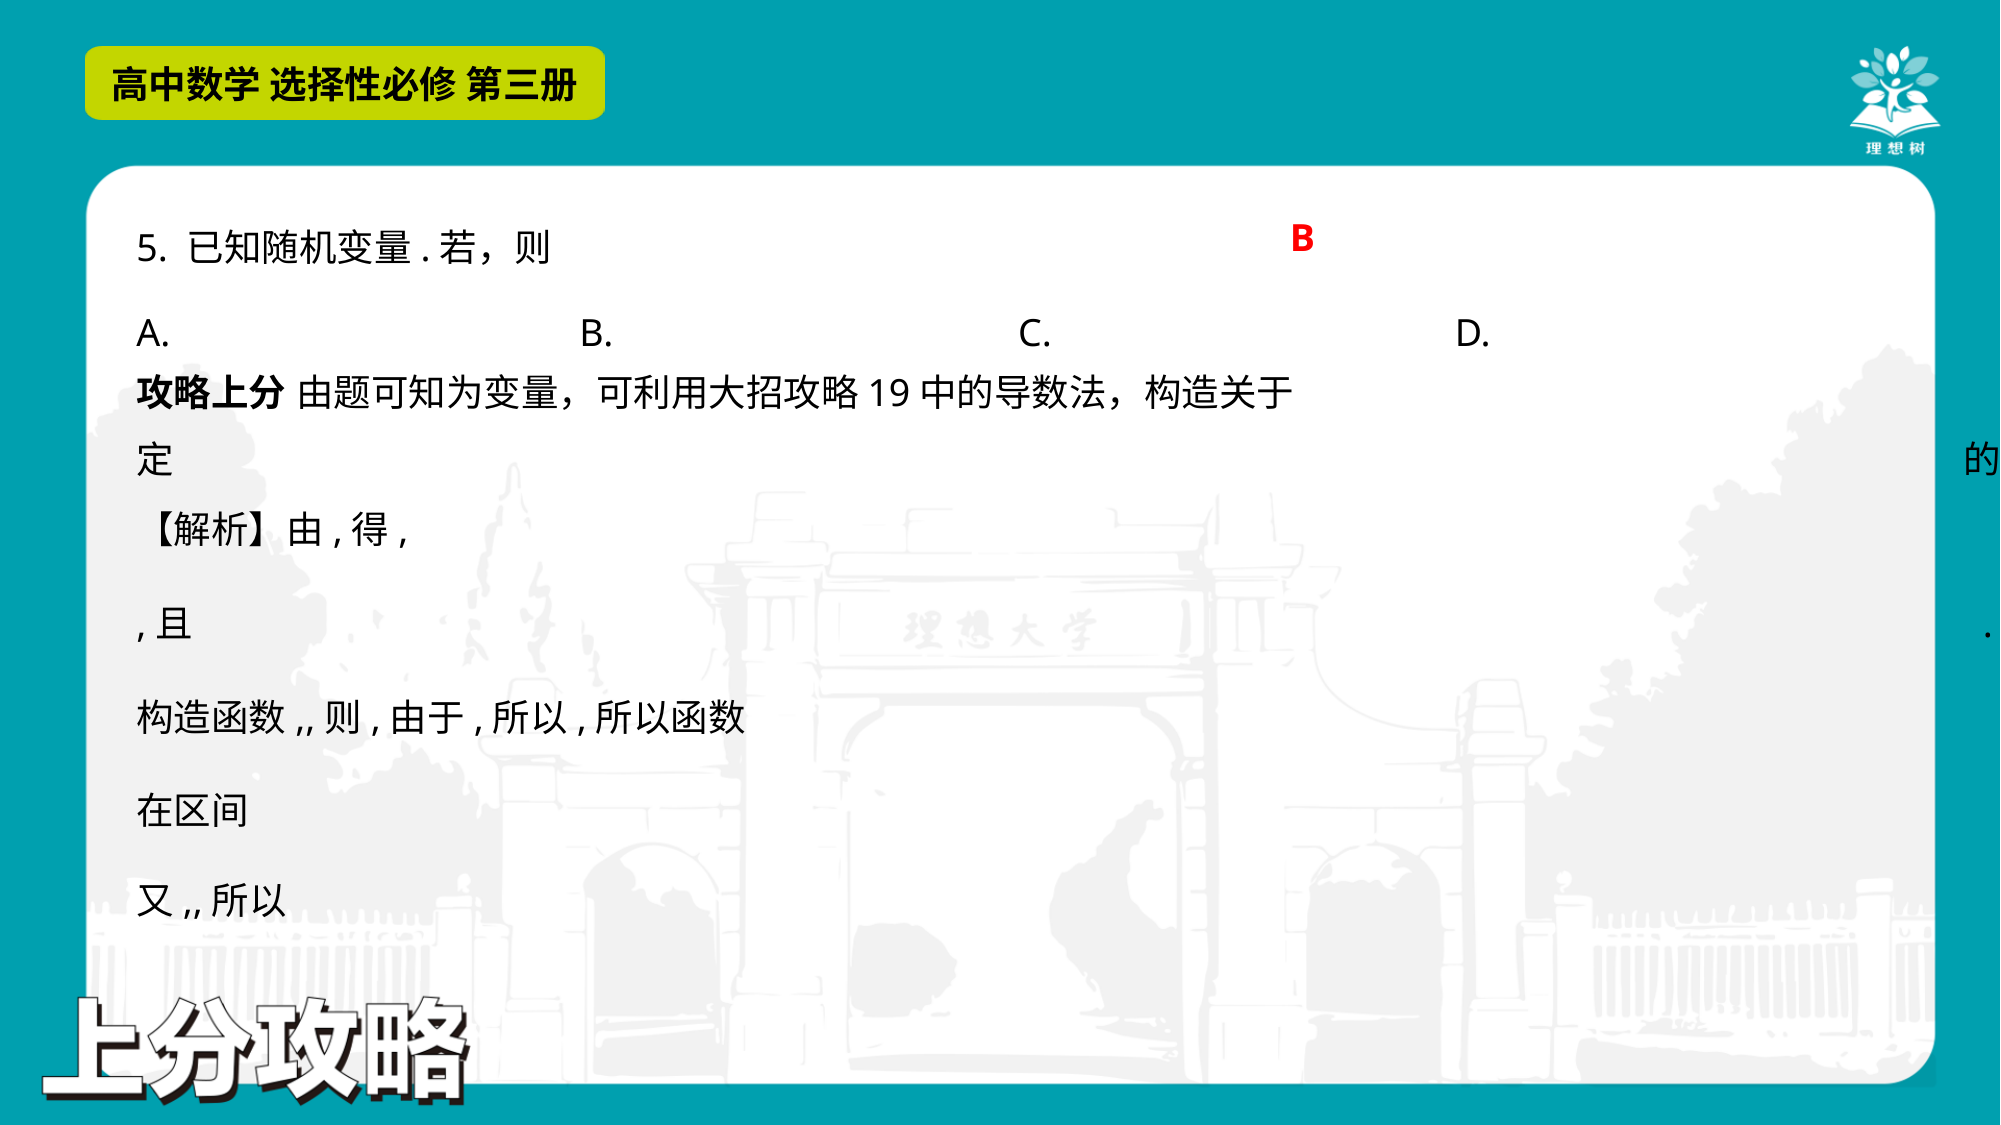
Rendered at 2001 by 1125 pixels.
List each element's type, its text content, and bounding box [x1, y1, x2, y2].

picture [0, 0, 2000, 1125]
text_box B [1275, 213, 1330, 257]
